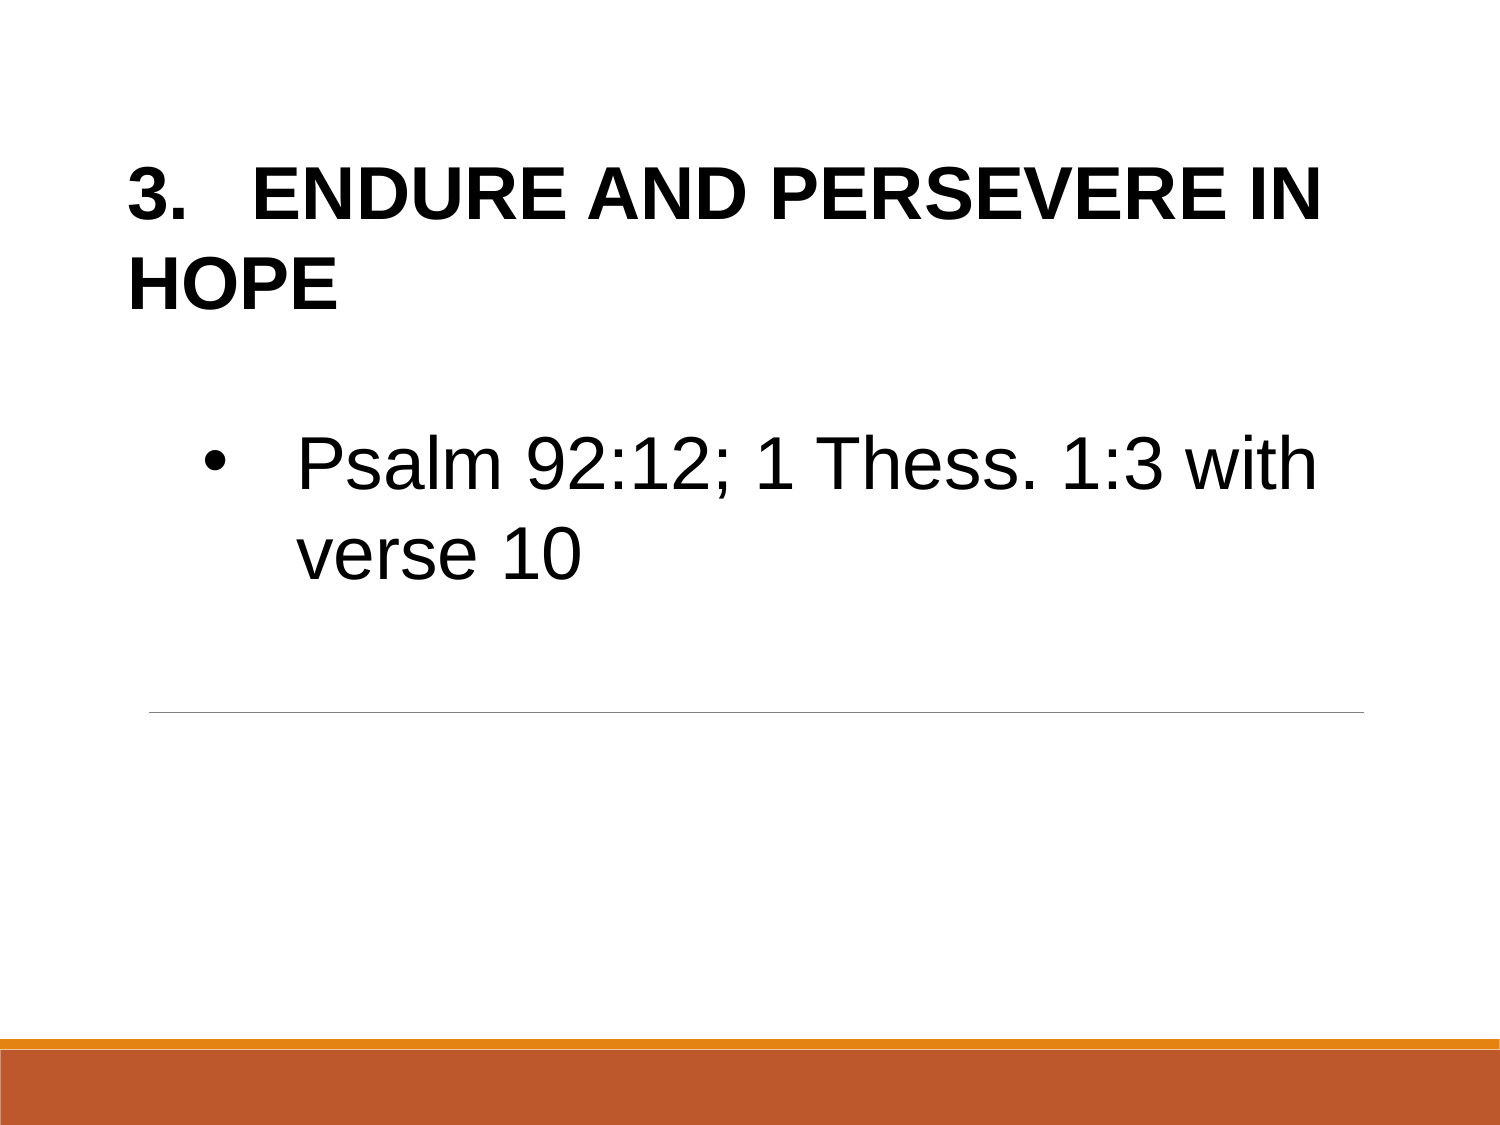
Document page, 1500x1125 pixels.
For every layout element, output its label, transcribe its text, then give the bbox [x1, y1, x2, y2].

text_box 3. ENDURE AND PERSEVERE IN HOPE Psalm 92:12; 1 Thess. 1:3 with verse 10 [112, 137, 1425, 693]
